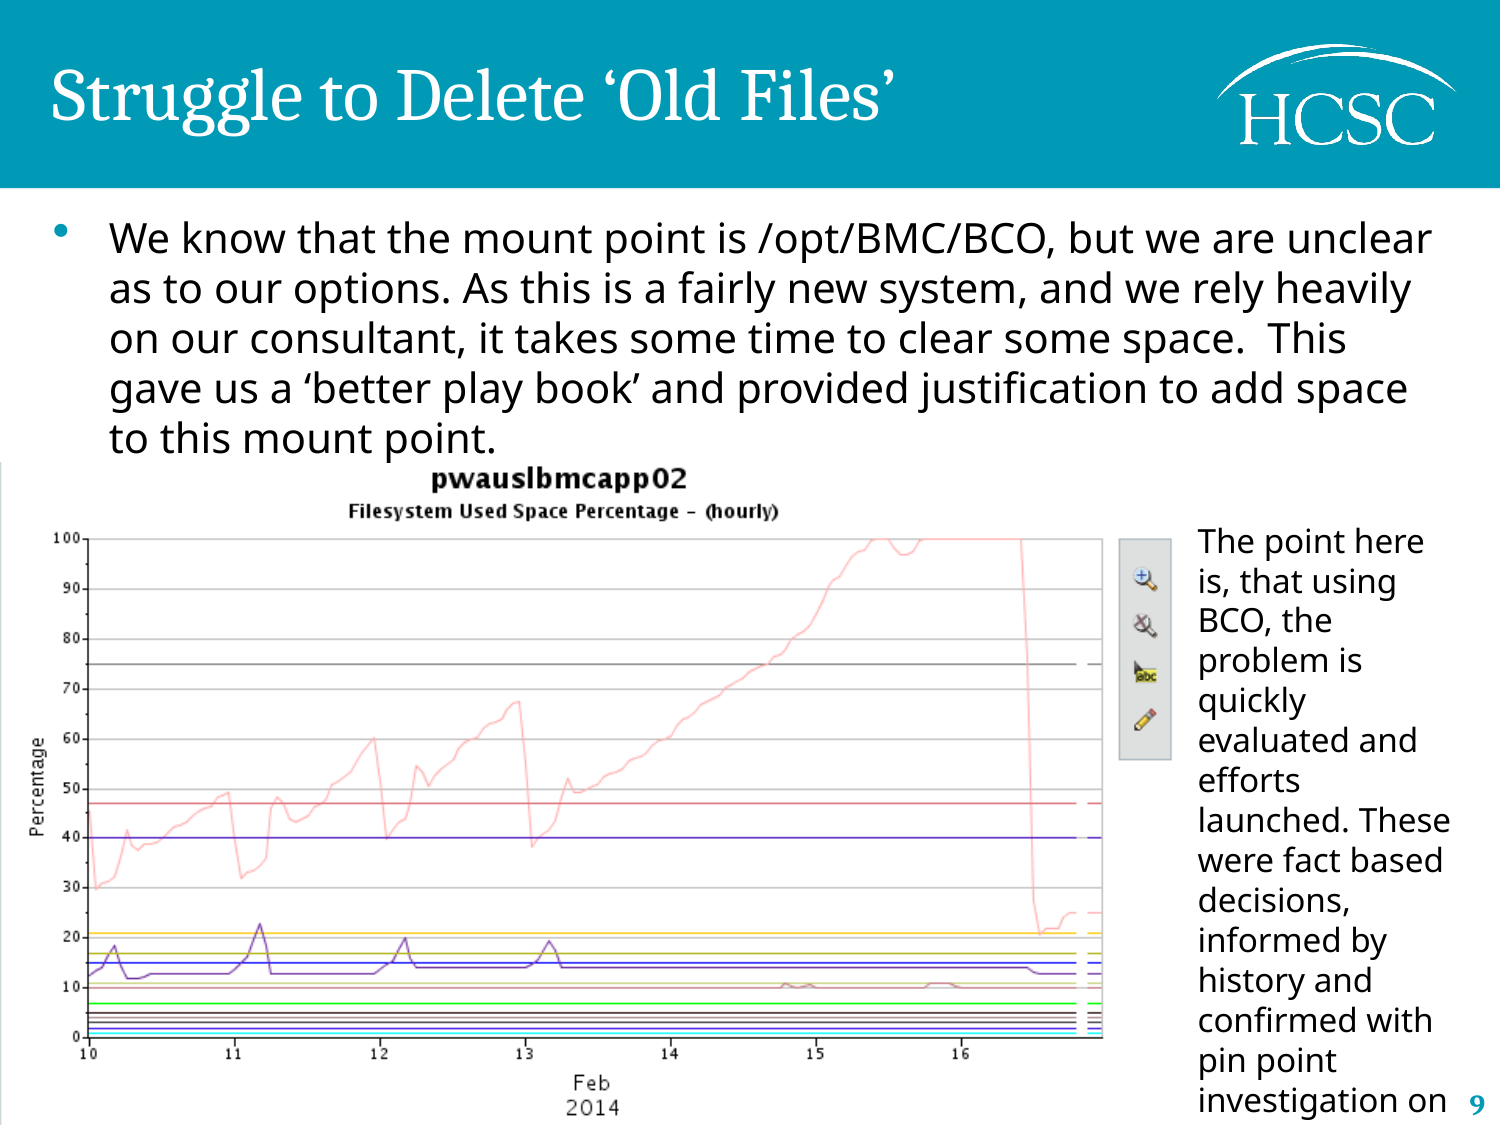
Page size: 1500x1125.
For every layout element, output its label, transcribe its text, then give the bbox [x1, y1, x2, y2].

text_box The point here is, that using BCO, the problem is quickly evaluated and efforts launched. These were fact based decisions, informed by history and confirmed with pin point investigation on the device(s). [1187, 512, 1475, 1125]
list We know that the mount point is /opt/BMC/BCO, but we are unclear as to our options. As this is a fairly new system, and we rely heavily on our consultant, it takes some time to clear some space. This gave us a ‘better play book’ and provided justification to add space to this mount point. [37, 204, 1450, 512]
title Struggle to Delete ‘Old Files’ [37, 0, 1278, 181]
picture [0, 0, 1500, 1125]
